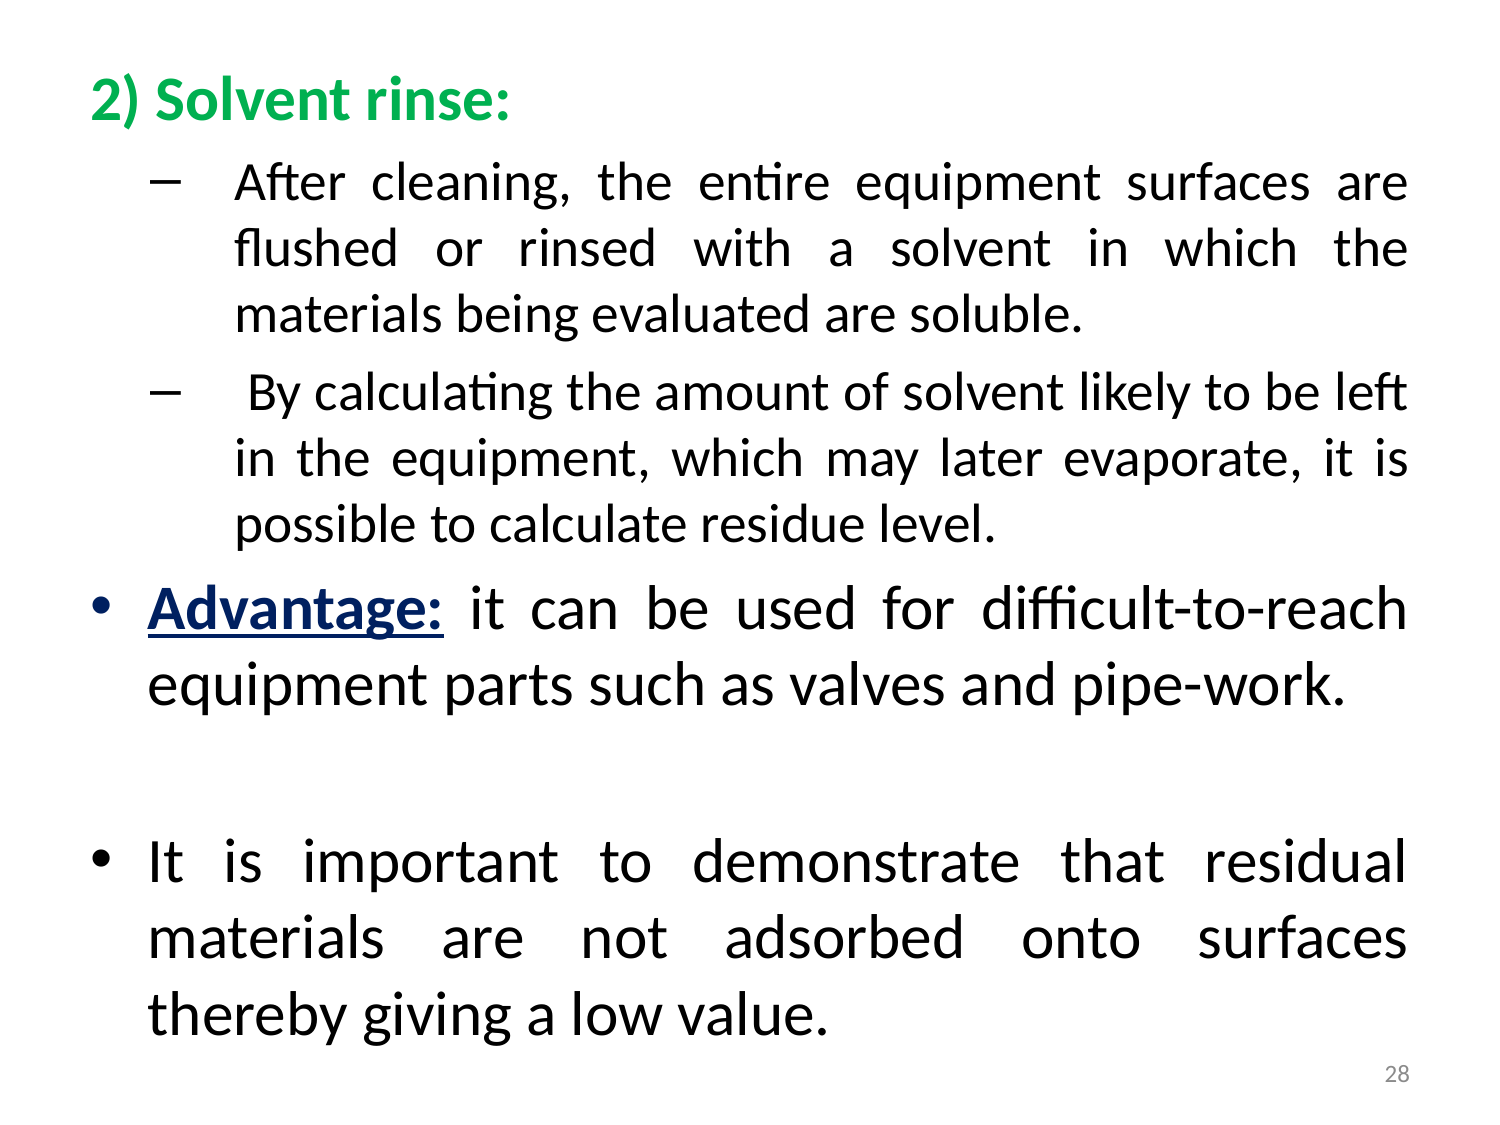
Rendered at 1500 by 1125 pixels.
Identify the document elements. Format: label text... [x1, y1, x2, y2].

slide_number 28 [1074, 1042, 1425, 1103]
list 2) Solvent rinse: After cleaning, the entire equipment surfaces are flushed or rinsed with a solvent in which the materials being evaluated are soluble. By calculating the amount of solvent likely to be left in the equipment, which may later evaporate, it is possible to calculate residue level. Advantage: it can be used for difficult-to-reach equipment parts such as valves and pipe-work. It is important to demonstrate that residual materials are not adsorbed onto surfaces thereby giving a low value. [75, 50, 1425, 1075]
